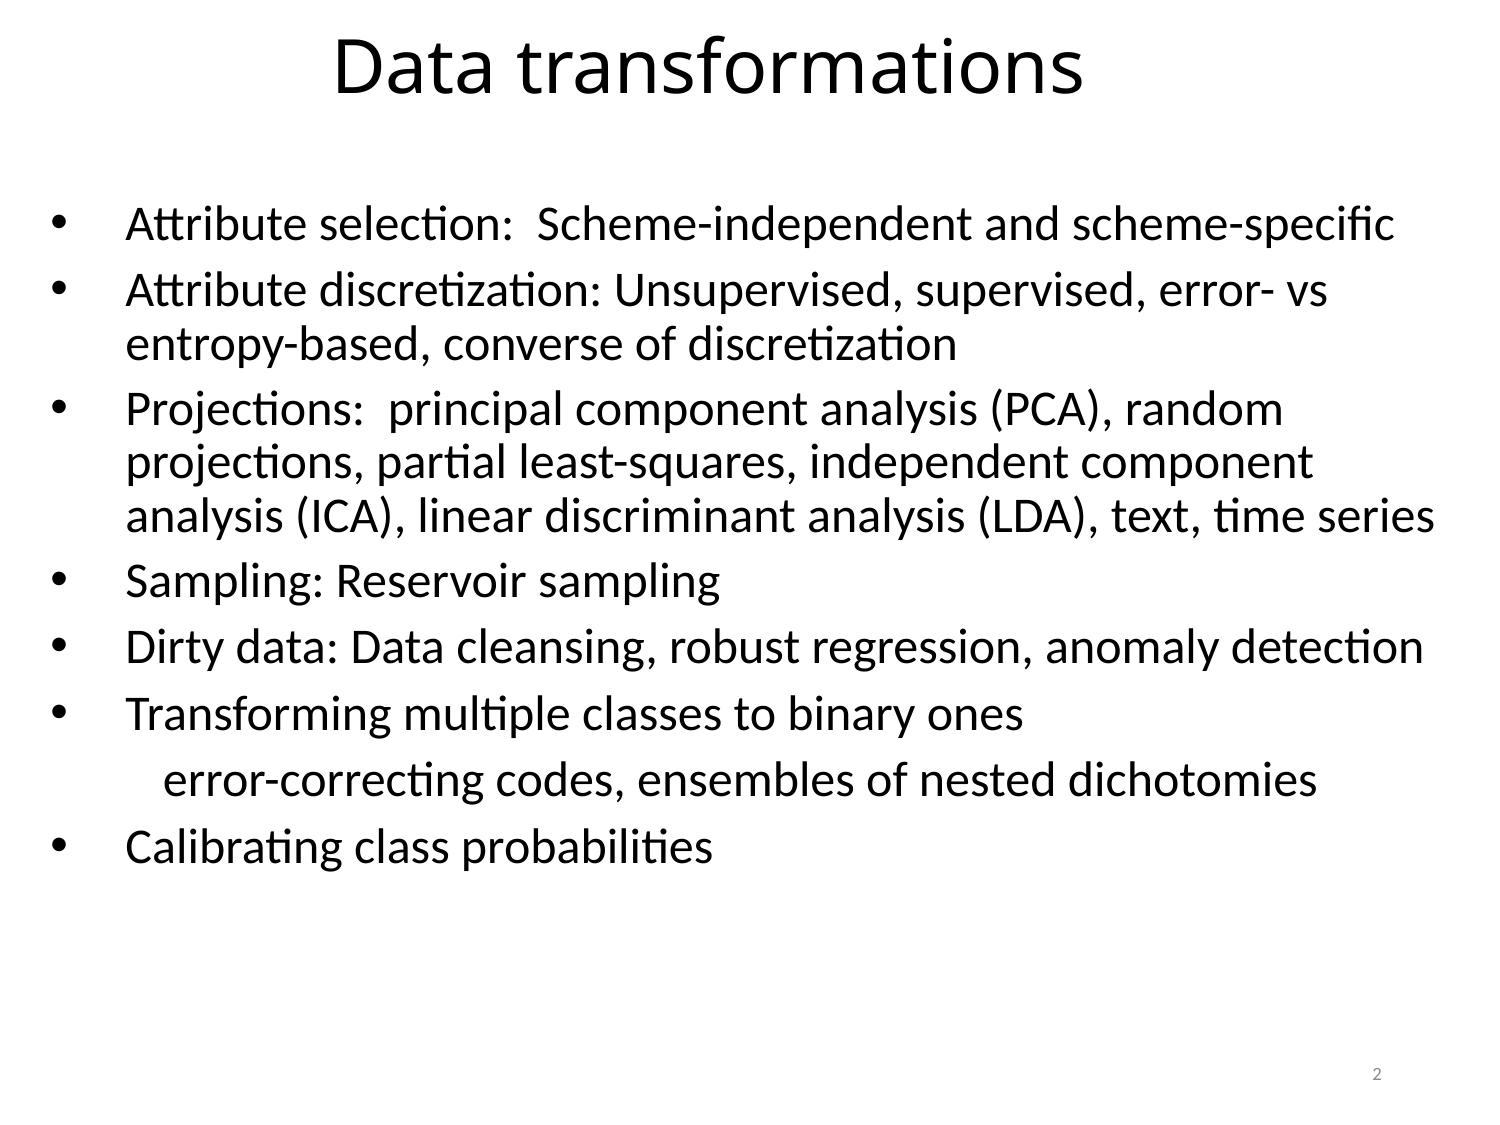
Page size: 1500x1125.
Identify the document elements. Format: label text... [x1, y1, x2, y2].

slide_number 2 [1059, 1042, 1397, 1103]
list Attribute selection: Scheme-independent and scheme-specific Attribute discretization: Unsupervised, supervised, error- vs entropy-based, converse of discretization Projections: principal component analysis (PCA), random projections, partial least-squares, independent component analysis (ICA), linear discriminant analysis (LDA), text, time series Sampling: Reservoir sampling Dirty data: Data cleansing, robust regression, anomaly detection Transforming multiple classes to binary ones error-correcting codes, ensembles of nested dichotomies Calibrating class probabilities [35, 189, 1488, 1027]
title Data transformations [316, 0, 1333, 164]
